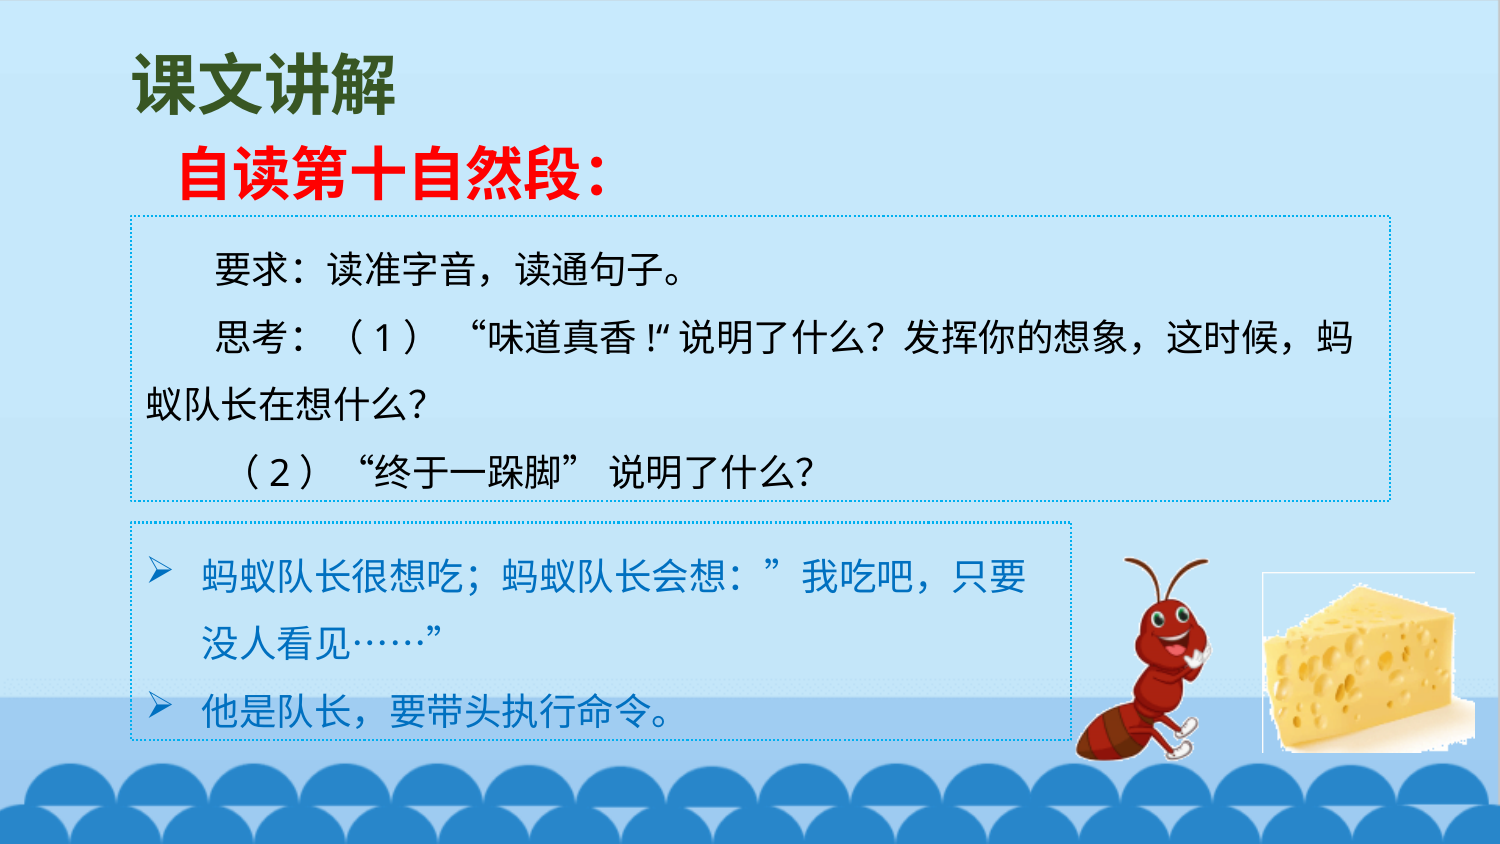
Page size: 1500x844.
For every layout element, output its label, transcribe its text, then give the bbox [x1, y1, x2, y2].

picture [0, 0, 1500, 844]
text_box 自读第十自然段： [159, 129, 656, 215]
text_box 要求：读准字音，读通句子。 思考：（1） “味道真香!“说明了什么？发挥你的想象，这时候，蚂蚁队长在想什么？ （2）“终于一跺脚” 说明了什么？ [130, 216, 1391, 502]
text_box 蚂蚁队长很想吃；蚂蚁队长会想：”我吃吧，只要没人看见……” 他是队长，要带头执行命令。 [130, 522, 1072, 740]
text_box 课文讲解 [115, 35, 413, 131]
